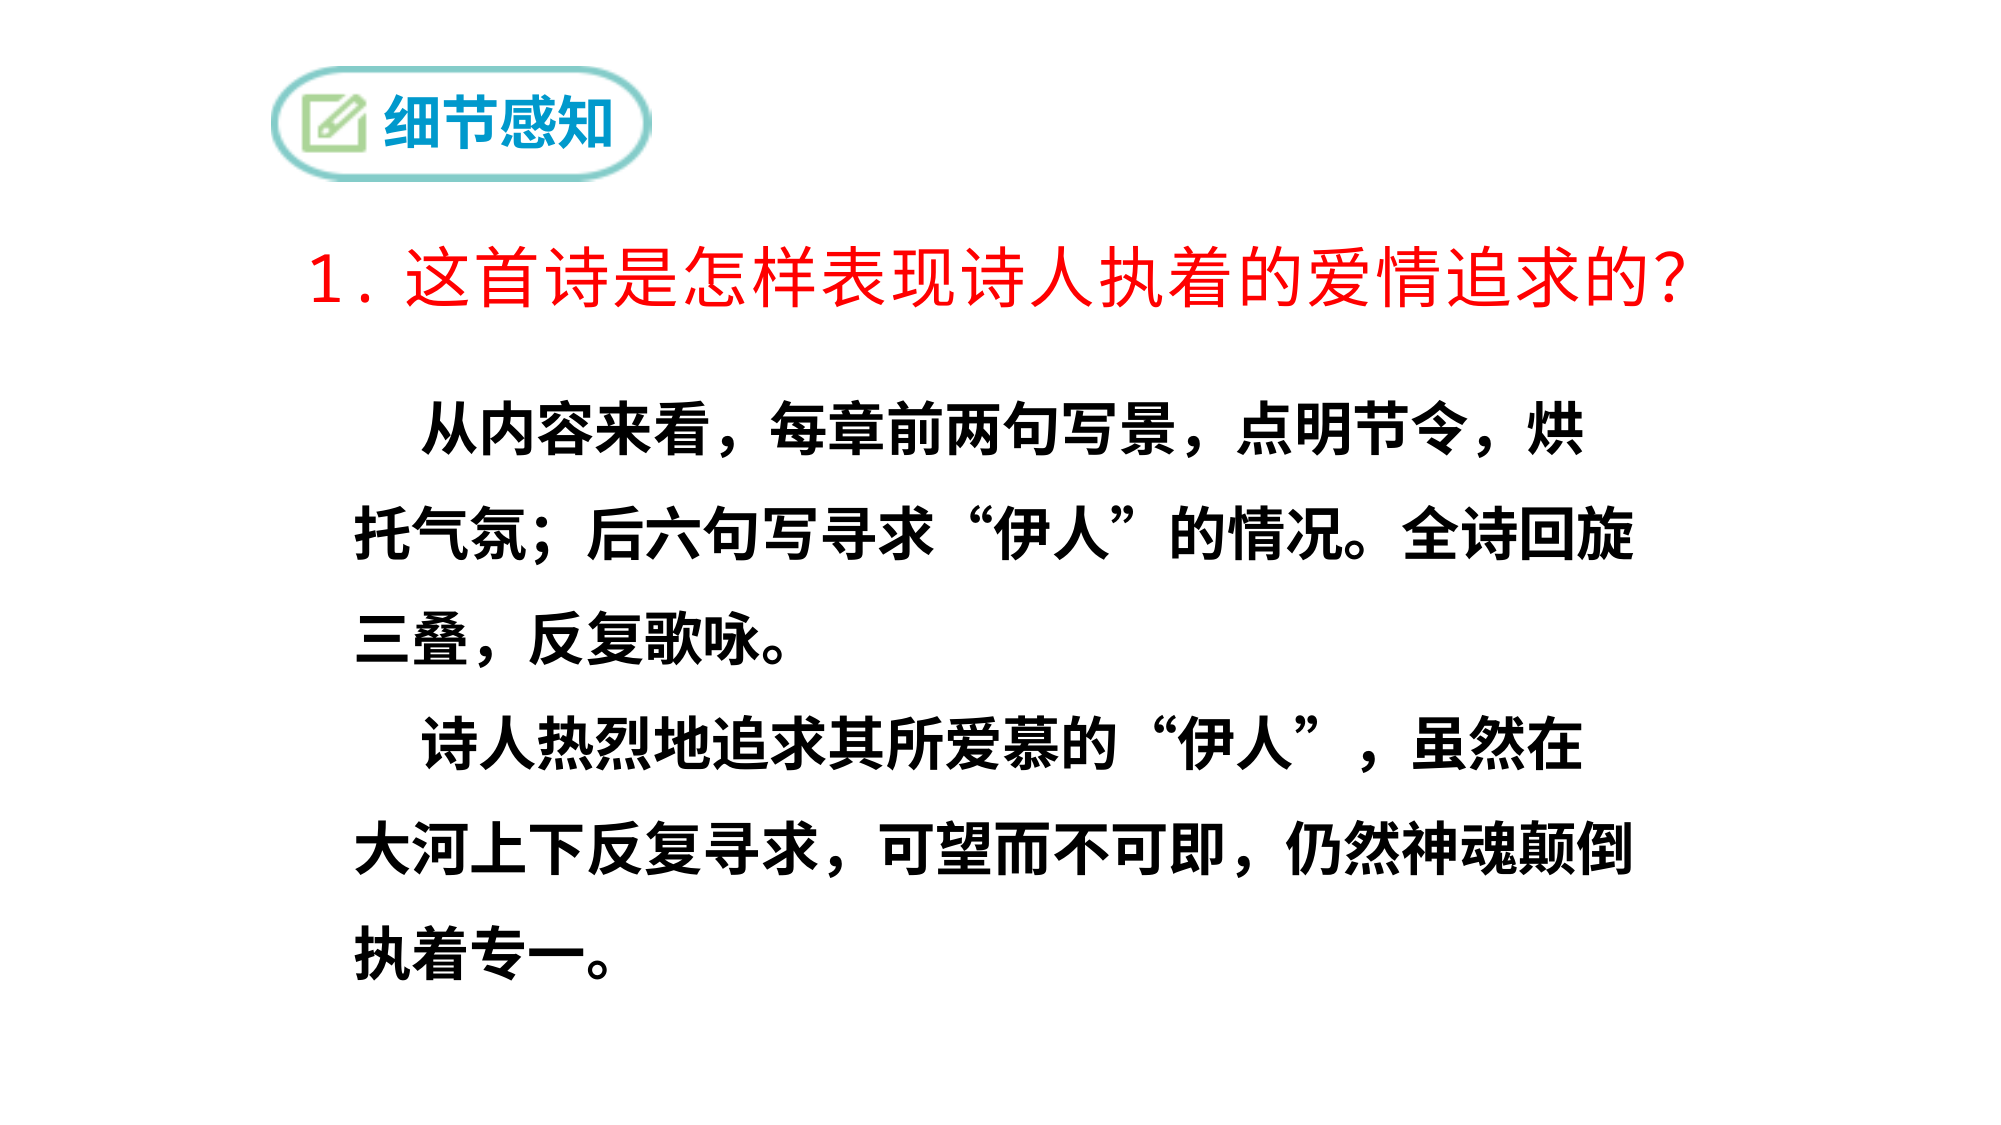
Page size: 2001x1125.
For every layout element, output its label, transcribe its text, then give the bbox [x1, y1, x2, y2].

text_box 从内容来看，每章前两句写景，点明节令，烘托气氛；后六句写寻求“伊人”的情况。全诗回旋三叠，反复歌咏。 诗人热烈地追求其所爱慕的“伊人”，虽然在大河上下反复寻求，可望而不可即，仍然神魂颠倒执着专一。 [338, 349, 1650, 995]
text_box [270, 66, 652, 182]
text_box 1.这首诗是怎样表现诗人执着的爱情追求的？ [290, 228, 1669, 324]
